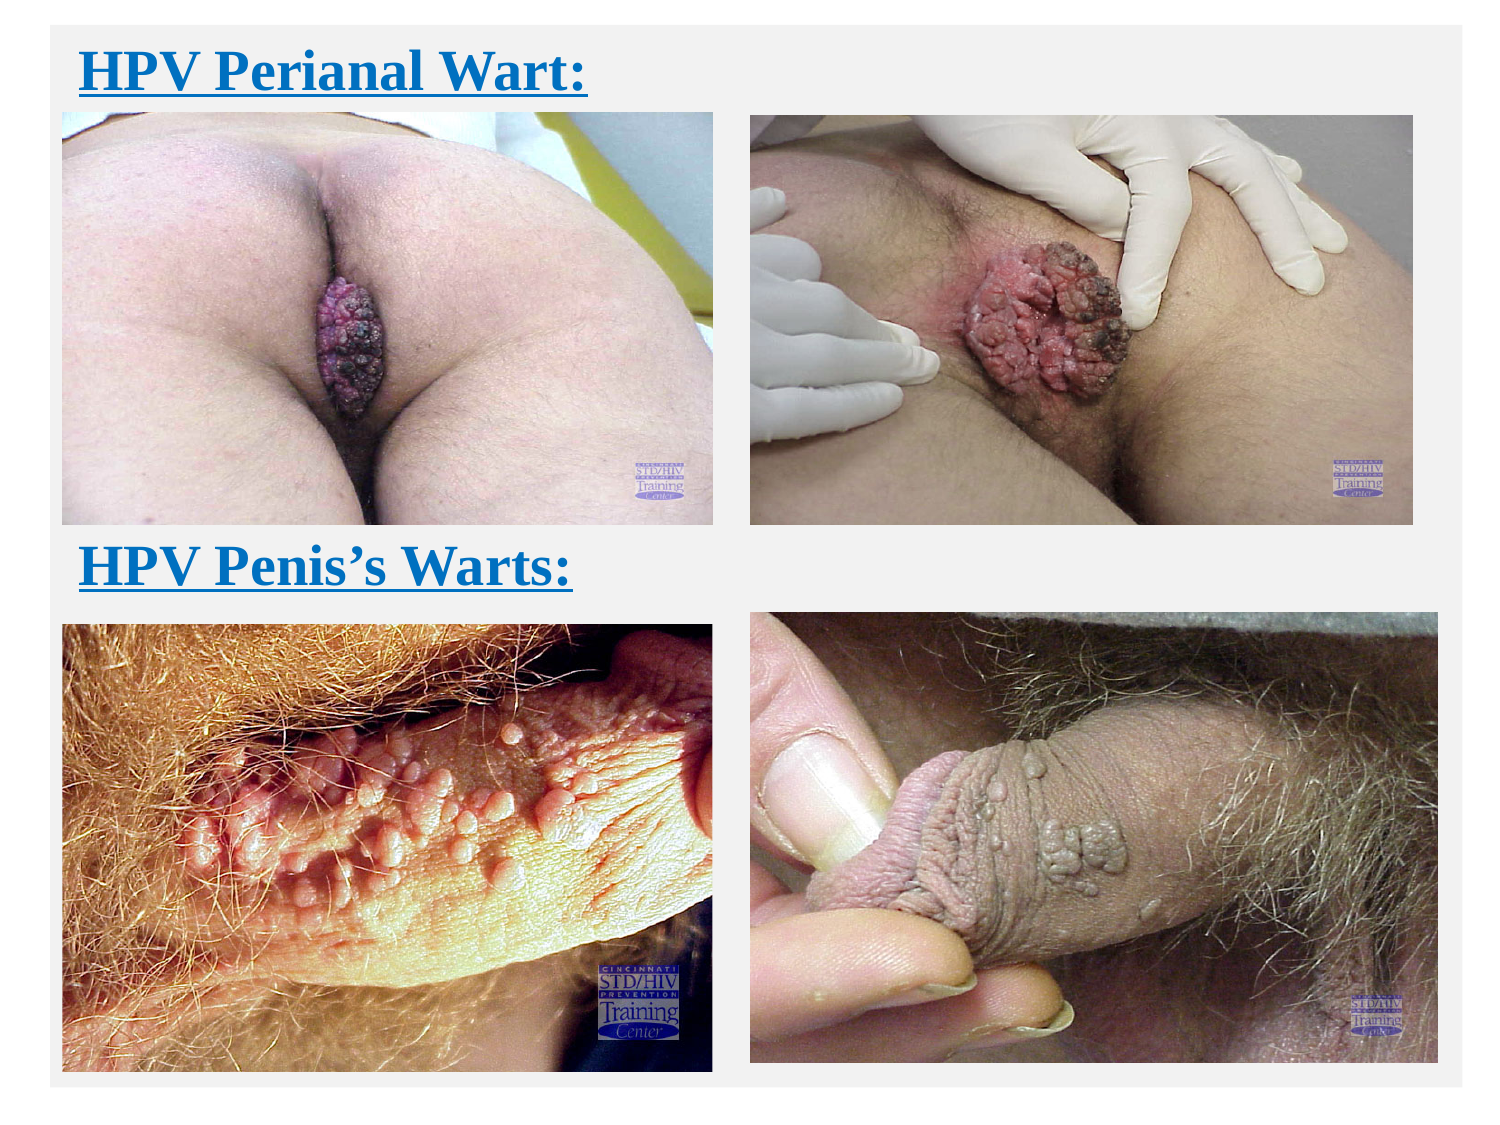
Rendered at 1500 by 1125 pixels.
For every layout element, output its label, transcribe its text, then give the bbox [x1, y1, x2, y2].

picture [749, 114, 1413, 526]
picture [749, 612, 1438, 1063]
subtitle HPV Perianal Wart: HPV Penis’s Warts: [50, 24, 1463, 1088]
picture [62, 624, 713, 1072]
picture [62, 112, 713, 526]
